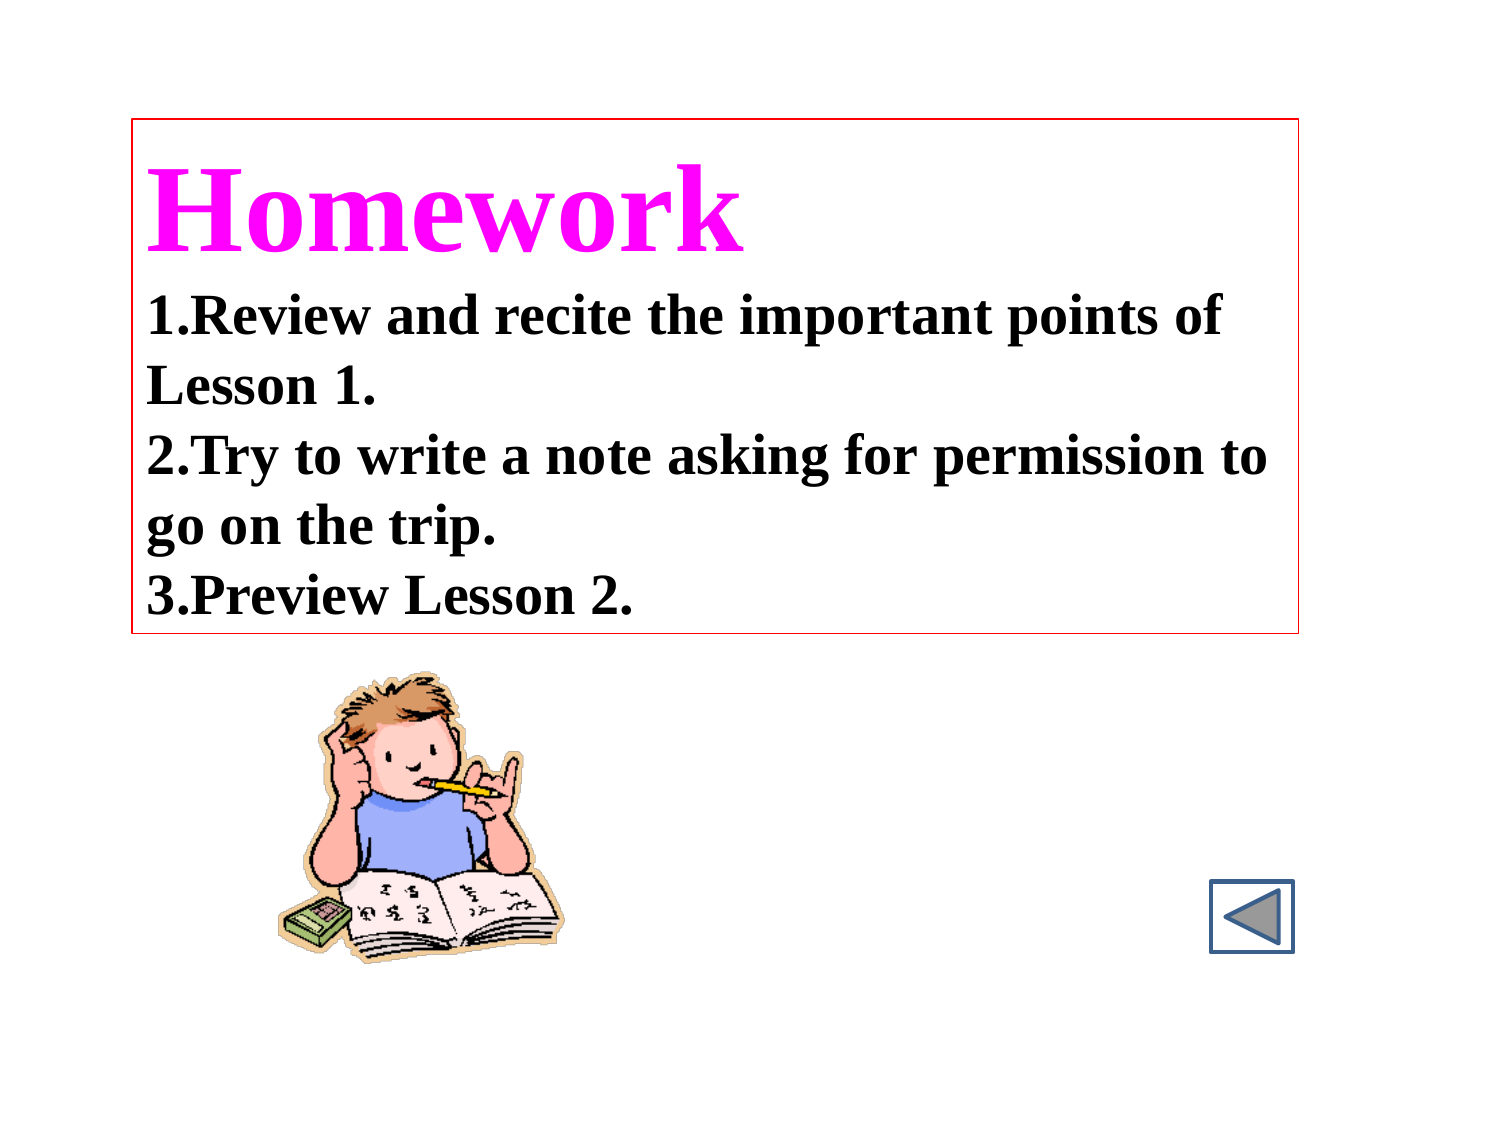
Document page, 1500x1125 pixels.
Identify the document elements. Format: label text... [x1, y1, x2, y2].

text_box Homework 1.Review and recite the important points of Lesson 1. 2.Try to write a note asking for permission to go on the trip. 3.Preview Lesson 2. [132, 118, 1299, 634]
text_box [1209, 879, 1295, 954]
picture [277, 667, 570, 968]
